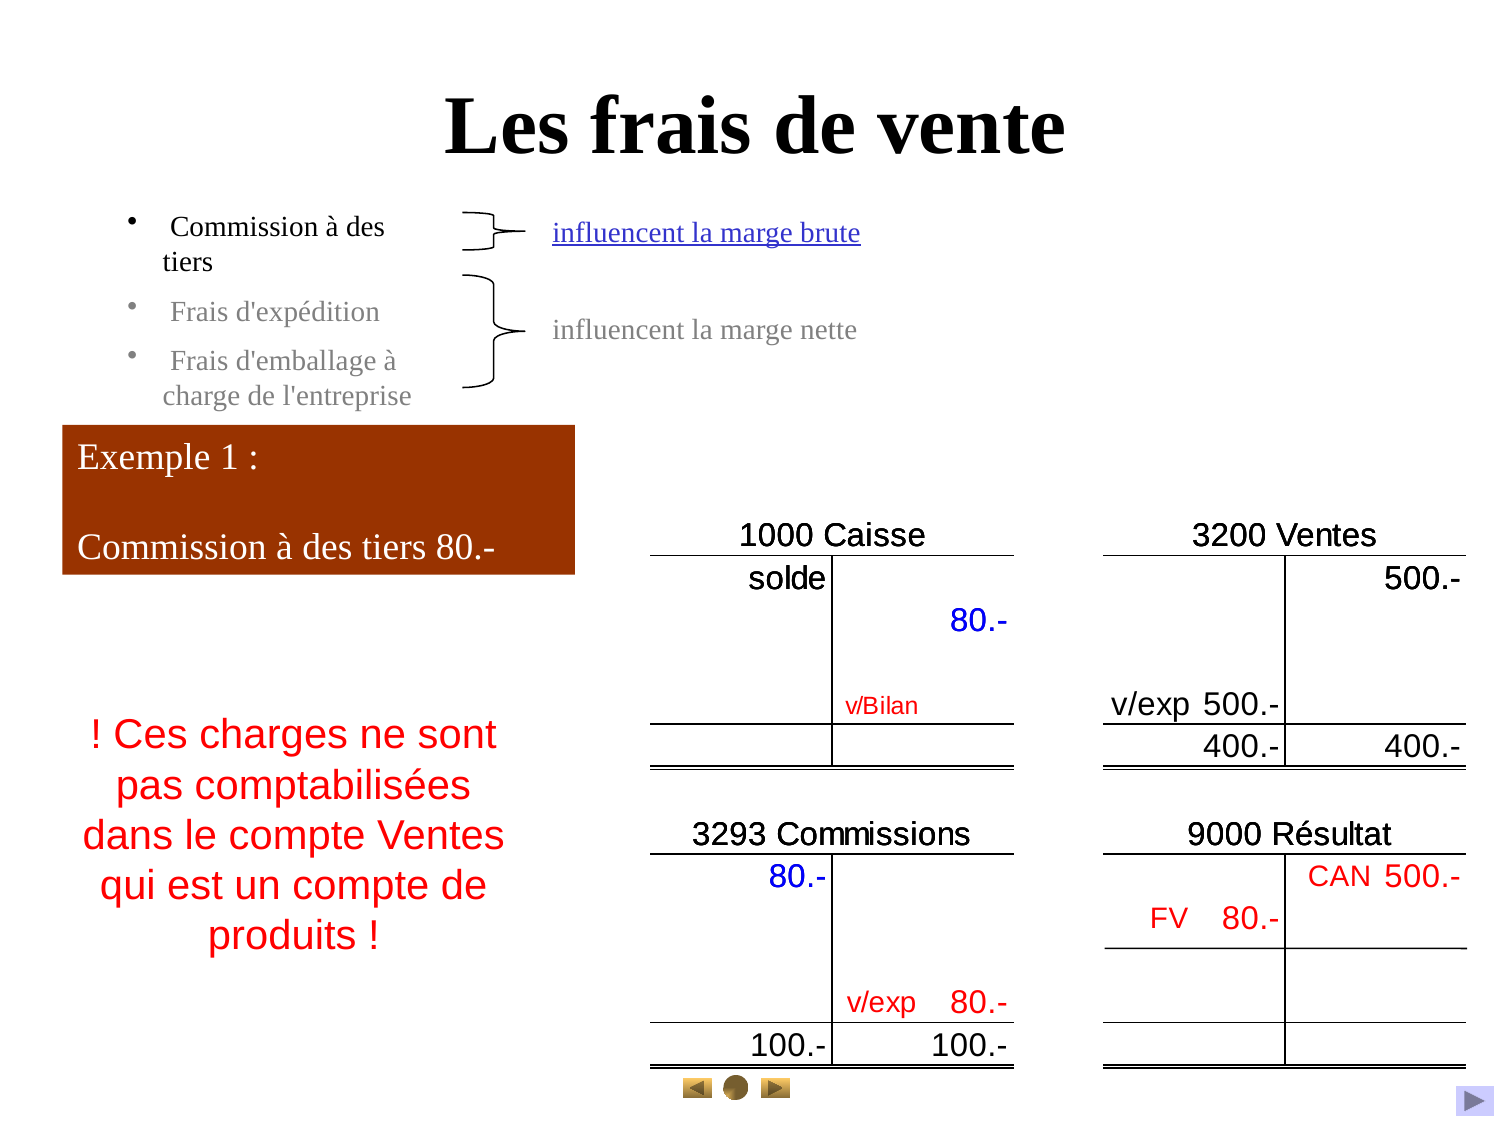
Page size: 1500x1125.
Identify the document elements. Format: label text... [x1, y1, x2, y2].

text_box [1456, 1086, 1494, 1116]
text_box Les frais de vente [124, 62, 1388, 178]
text_box ! Ces charges ne sont pas comptabilisées dans le compte Ventes qui est un compte de produits ! [62, 699, 525, 965]
text_box influencent la marge nette [537, 303, 1338, 353]
text_box Exemple 1 : Commission à des tiers 80.- [62, 424, 575, 575]
text_box [462, 275, 525, 388]
text_box influencent la marge brute [537, 206, 1338, 256]
text_box [462, 212, 525, 250]
text_box Commission à des tiers Frais d'expédition Frais d'emballage à charge de l'entreprise [112, 199, 450, 419]
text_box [649, 512, 1468, 1096]
